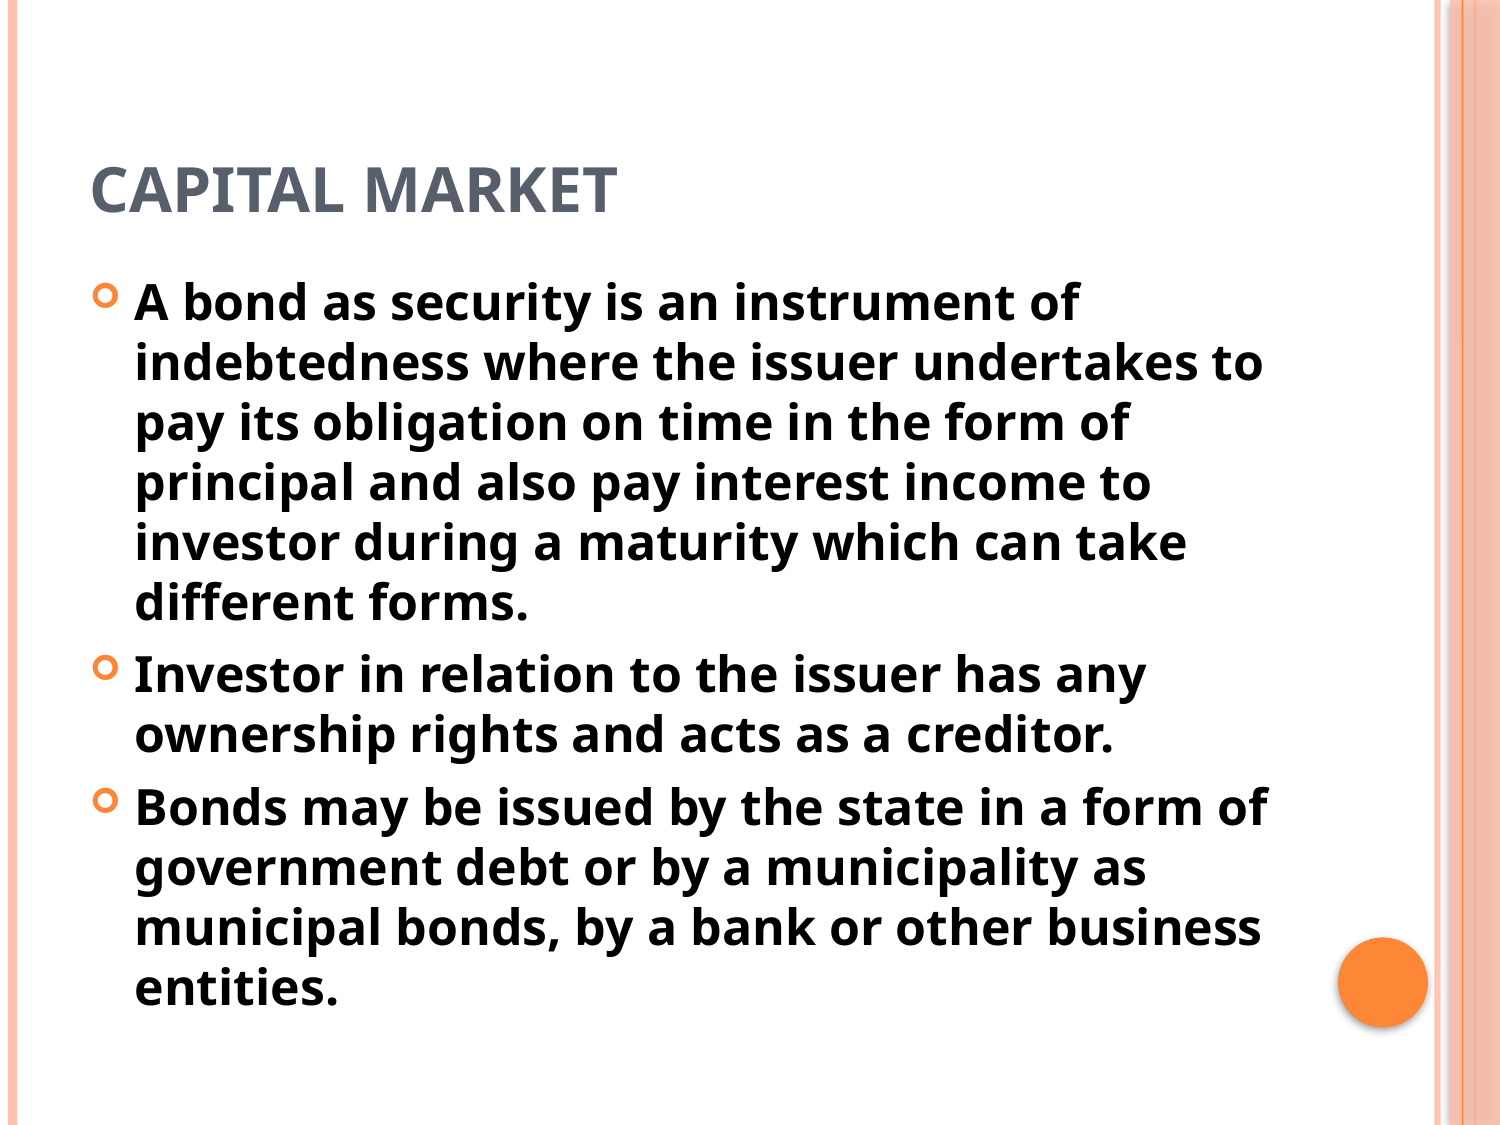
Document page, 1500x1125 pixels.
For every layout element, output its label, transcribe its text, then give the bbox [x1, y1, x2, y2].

title Capital market [75, 45, 1300, 233]
list A bond as security is an instrument of indebtedness where the issuer undertakes to pay its obligation on time in the form of principal and also pay interest income to investor during a maturity which can take different forms. Investor in relation to the issuer has any ownership rights and acts as a creditor. Bonds may be issued by the state in a form of government debt or by a municipality as municipal bonds, by a bank or other business entities. [75, 262, 1300, 1062]
